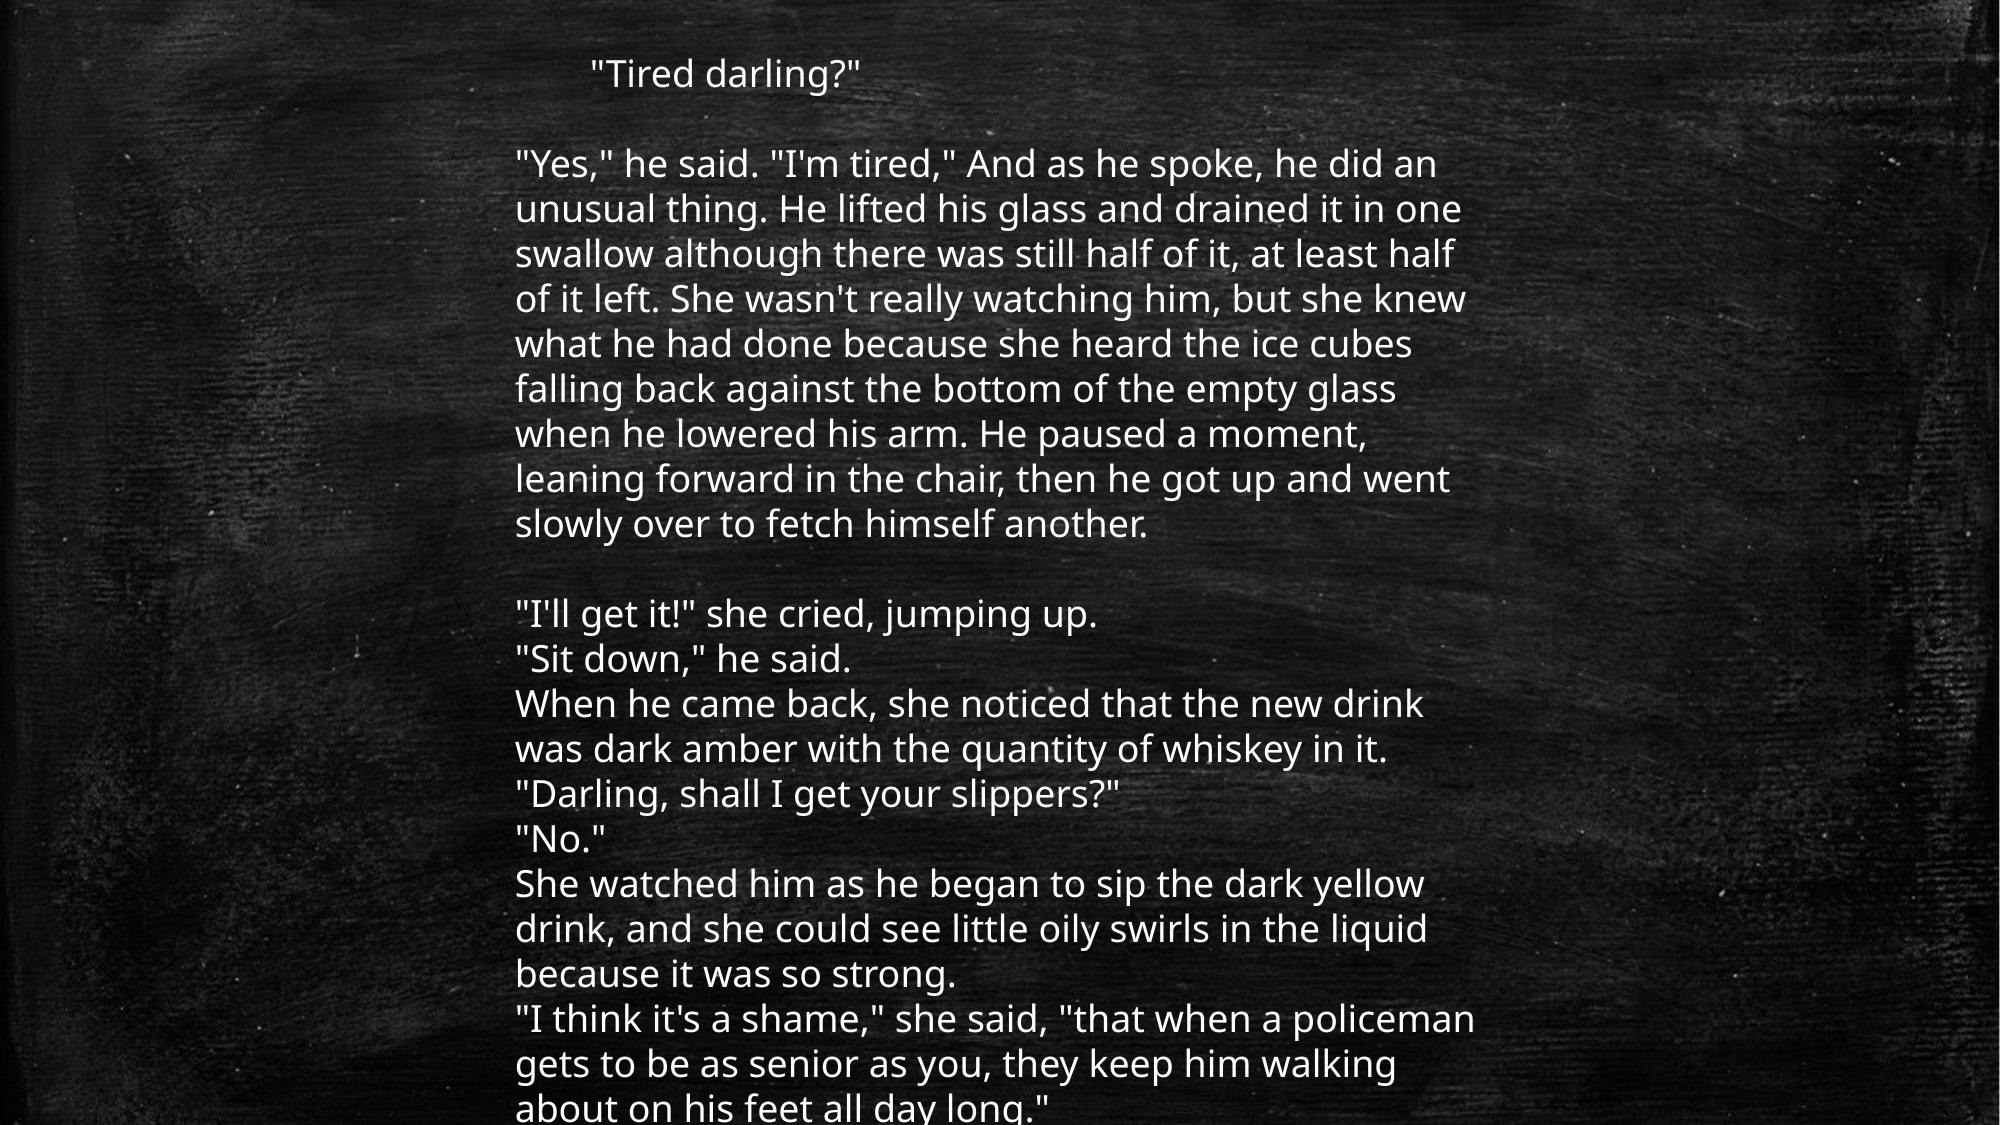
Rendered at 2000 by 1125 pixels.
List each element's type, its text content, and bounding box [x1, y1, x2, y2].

text_box "Tired darling?" "Yes," he said. "I'm tired," And as he spoke, he did an unusual thing. He lifted his glass and drained it in one swallow although there was still half of it, at least half of it left. She wasn't really watching him, but she knew what he had done because she heard the ice cubes falling back against the bottom of the empty glass when he lowered his arm. He paused a moment, leaning forward in the chair, then he got up and went slowly over to fetch himself another. "I'll get it!" she cried, jumping up. "Sit down," he said. When he came back, she noticed that the new drink was dark amber with the quantity of whiskey in it. "Darling, shall I get your slippers?" "No." She watched him as he began to sip the dark yellow drink, and she could see little oily swirls in the liquid because it was so strong. "I think it's a shame," she said, "that when a policeman gets to be as senior as you, they keep him walking about on his feet all day long." [500, 42, 1500, 1125]
picture [0, 0, 2000, 1125]
